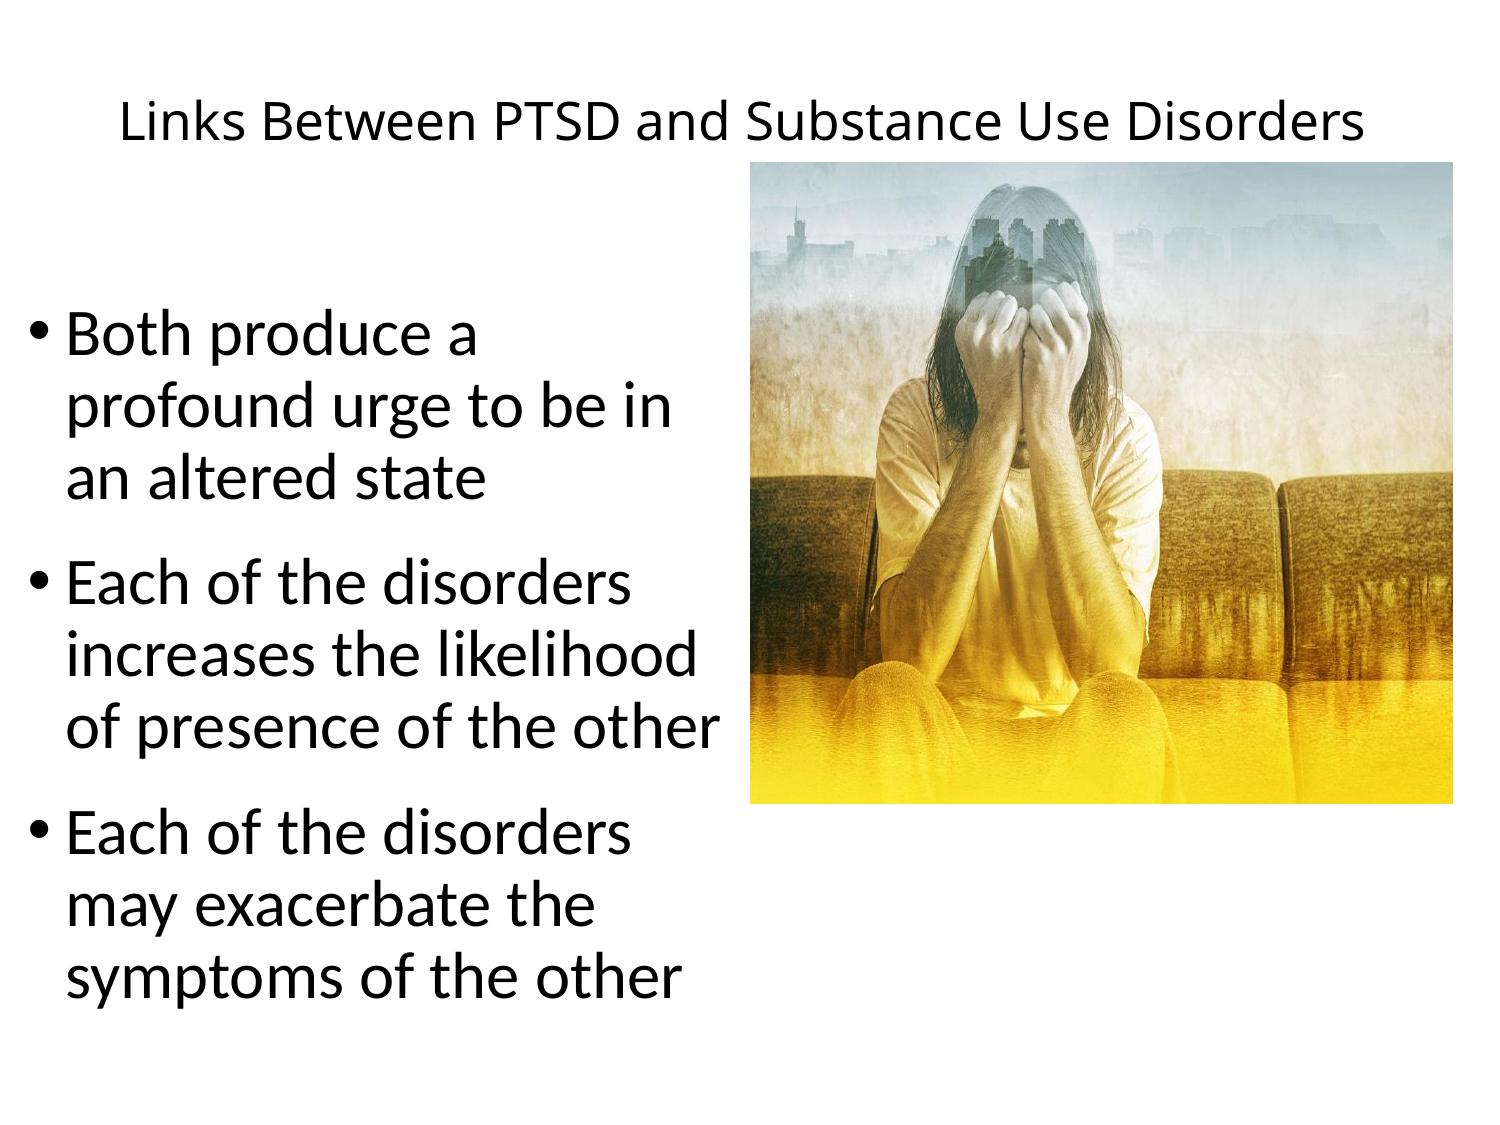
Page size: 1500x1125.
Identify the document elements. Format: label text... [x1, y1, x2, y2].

title Links Between PTSD and Substance Use Disorders [103, 59, 1397, 188]
list Both produce a profound urge to be in an altered state Each of the disorders increases the likelihood of presence of the other Each of the disorders may exacerbate the symptoms of the other [12, 290, 750, 1125]
picture [749, 162, 1453, 804]
